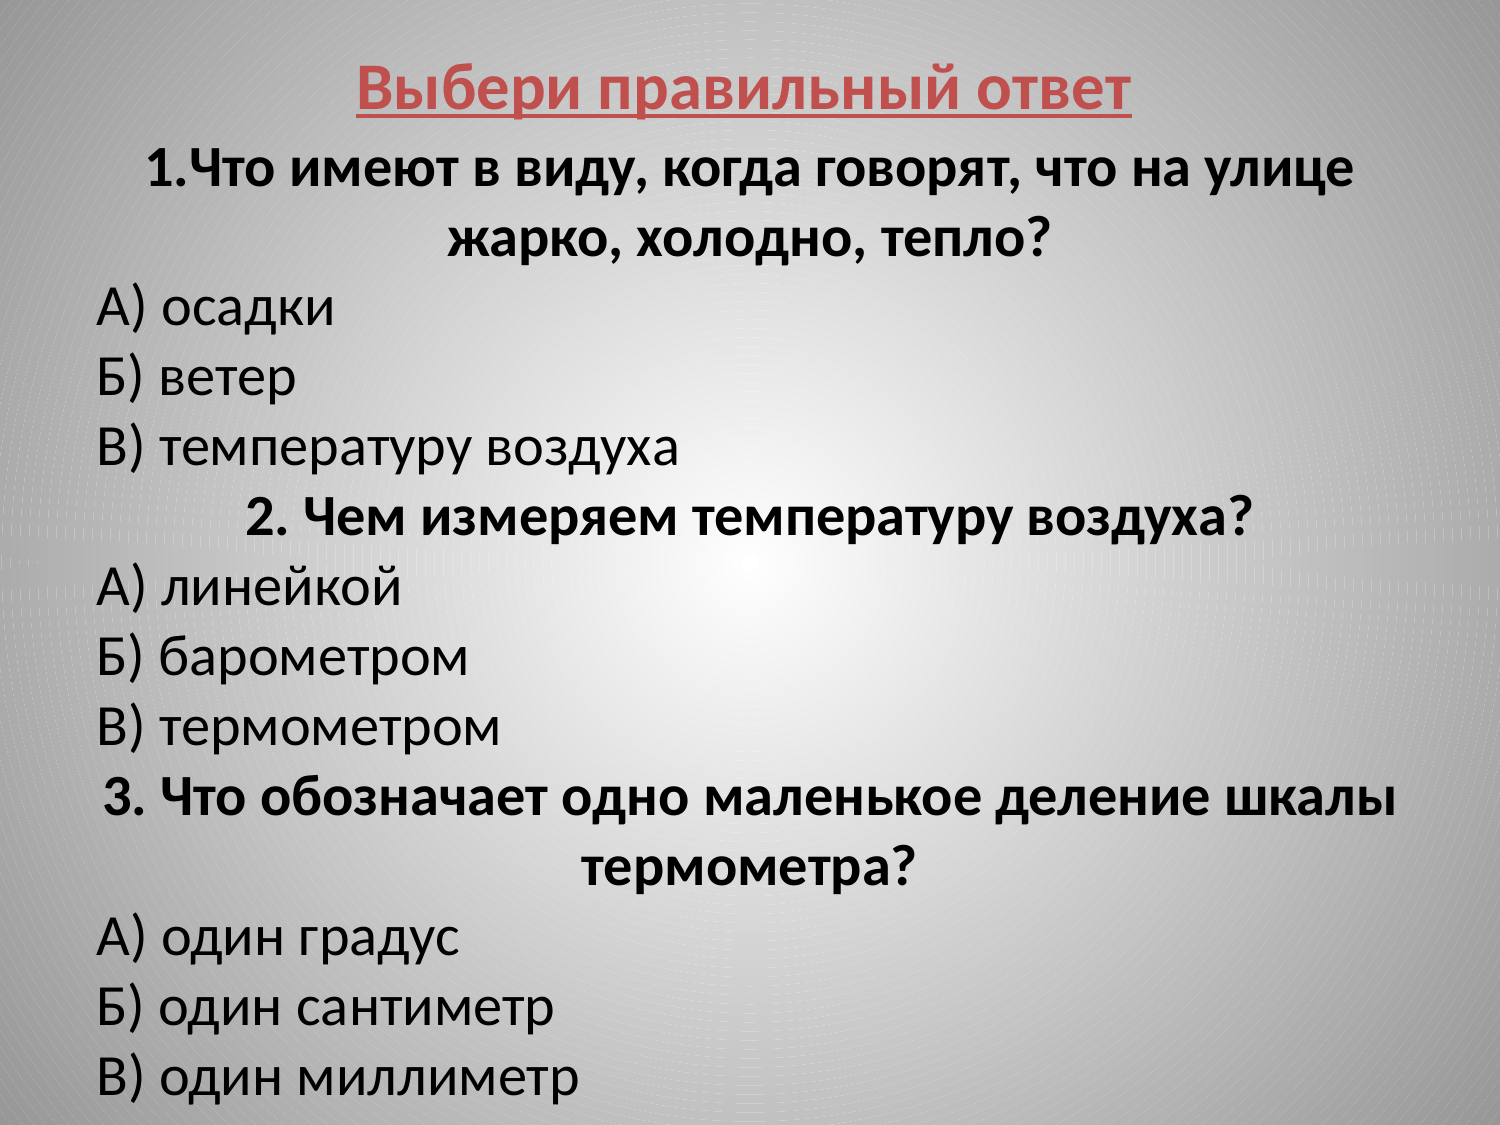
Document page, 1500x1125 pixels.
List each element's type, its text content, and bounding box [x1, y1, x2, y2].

text_box Выбери правильный ответ [234, 35, 1254, 130]
text_box 1.Что имеют в виду, когда говорят, что на улице жарко, холодно, тепло? А) осадки Б) ветер В) температуру воздуха 2. Чем измеряем температуру воздуха? А) линейкой Б) барометром В) термометром 3. Что обозначает одно маленькое деление шкалы термометра? А) один градус Б) один сантиметр В) один миллиметр [81, 120, 1418, 1115]
